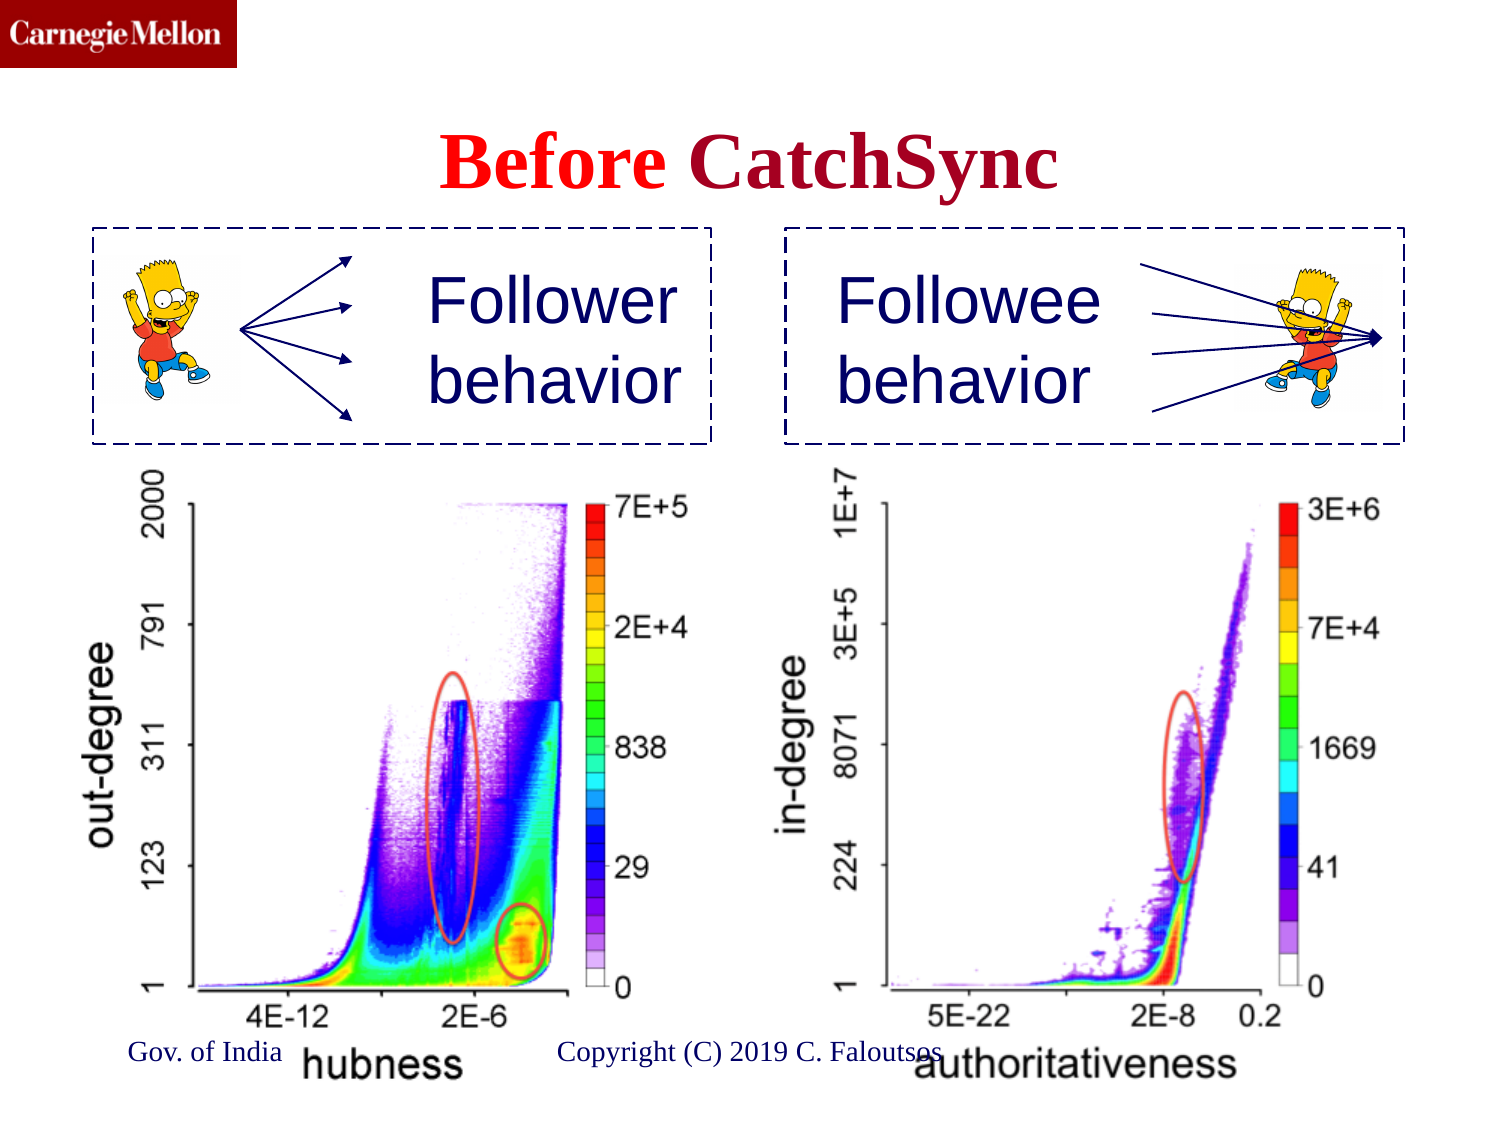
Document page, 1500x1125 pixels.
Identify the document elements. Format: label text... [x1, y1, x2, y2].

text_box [1151, 313, 1235, 336]
picture [1235, 263, 1383, 412]
title Before CatchSync [112, 99, 1388, 213]
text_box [1139, 263, 1235, 339]
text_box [1151, 337, 1235, 412]
picture [0, 0, 237, 68]
picture [769, 466, 1420, 1117]
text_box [239, 329, 353, 422]
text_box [239, 305, 353, 328]
text_box [90, 226, 713, 446]
footer Copyright (C) 2019 C. Faloutsos [731, 1024, 764, 1101]
picture [92, 255, 239, 404]
text_box [783, 226, 1406, 446]
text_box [239, 255, 353, 304]
picture [76, 467, 727, 1118]
